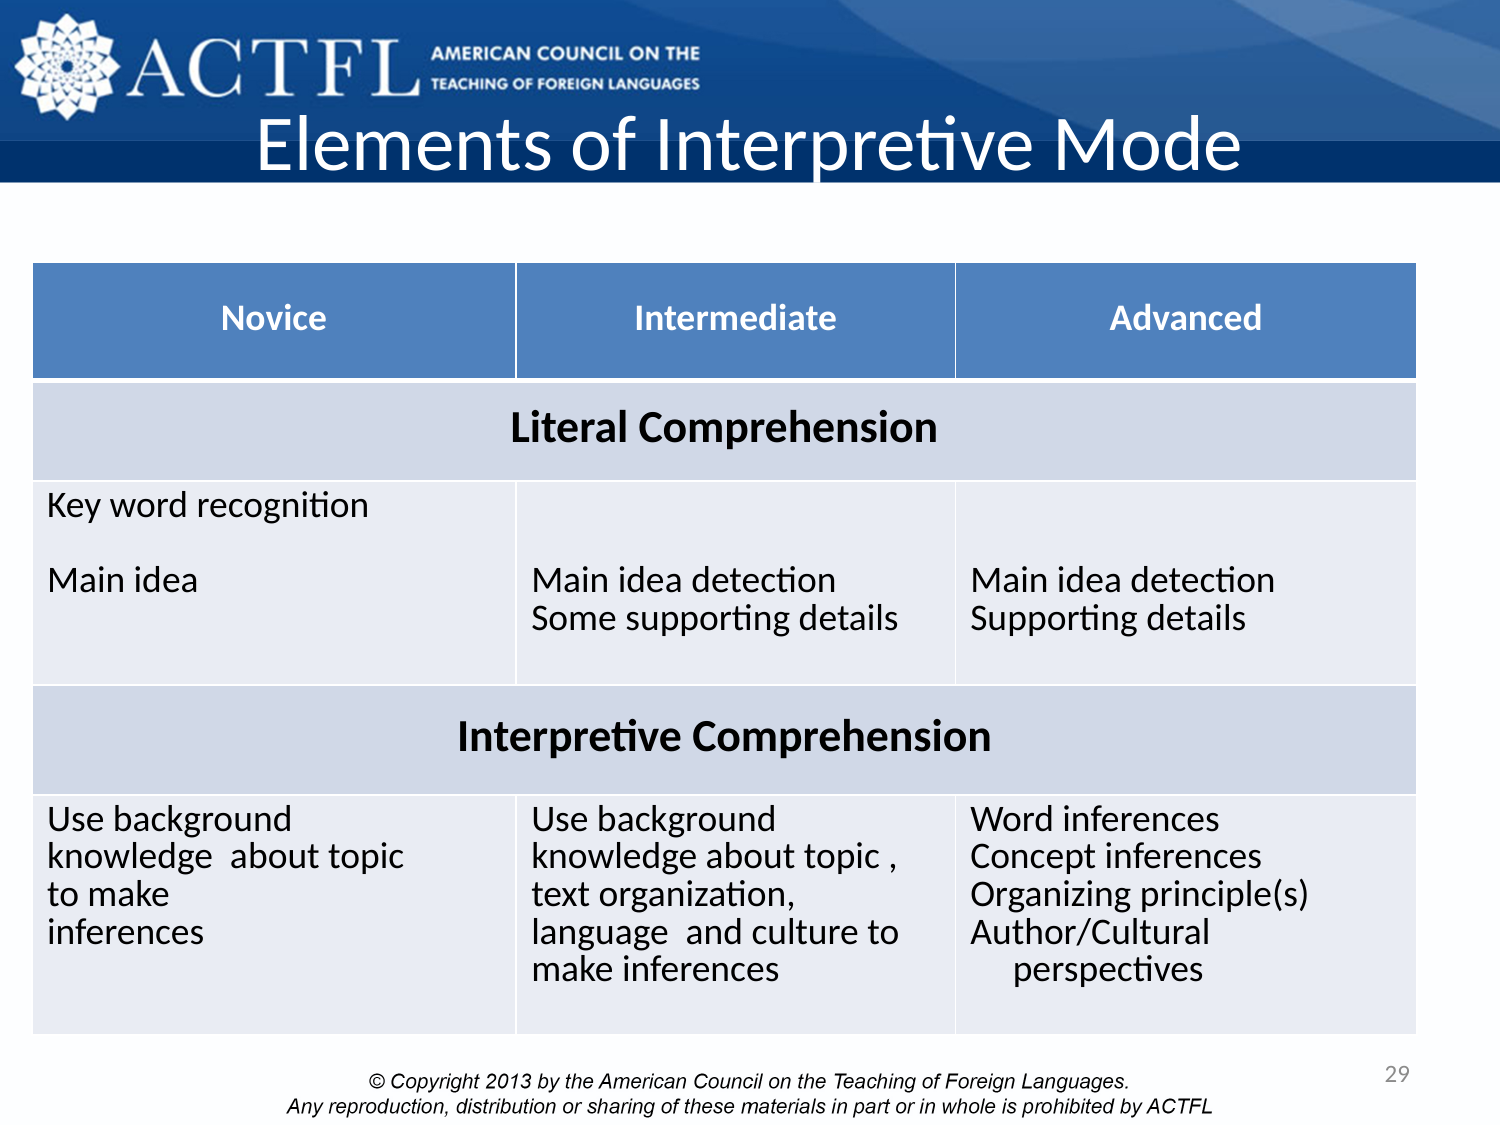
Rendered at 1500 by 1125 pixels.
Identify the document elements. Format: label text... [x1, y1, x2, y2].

table_cell Main idea detection Supporting details [956, 482, 1416, 684]
table_header Advanced [956, 263, 1416, 378]
table_cell Use background knowledge about topic to make inferences [33, 796, 515, 1034]
table_cell Interpretive Comprehension [33, 686, 1416, 794]
picture [0, 0, 1500, 1125]
table_header Intermediate [517, 263, 955, 378]
table_cell Main idea detection Some supporting details [517, 482, 955, 684]
table_cell Key word recognition Main idea [33, 482, 515, 684]
table_header Novice [33, 263, 515, 378]
table_cell Use background knowledge about topic , text organization, language and culture to make inferences [517, 796, 955, 1034]
table_cell Word inferences Concept inferences Organizing principle(s) Author/Cultural perspectives [956, 796, 1416, 1034]
table_cell Literal Comprehension [33, 383, 1416, 480]
title Elements of Interpretive Mode [75, 45, 1425, 233]
slide_number 29 [1074, 1042, 1425, 1103]
